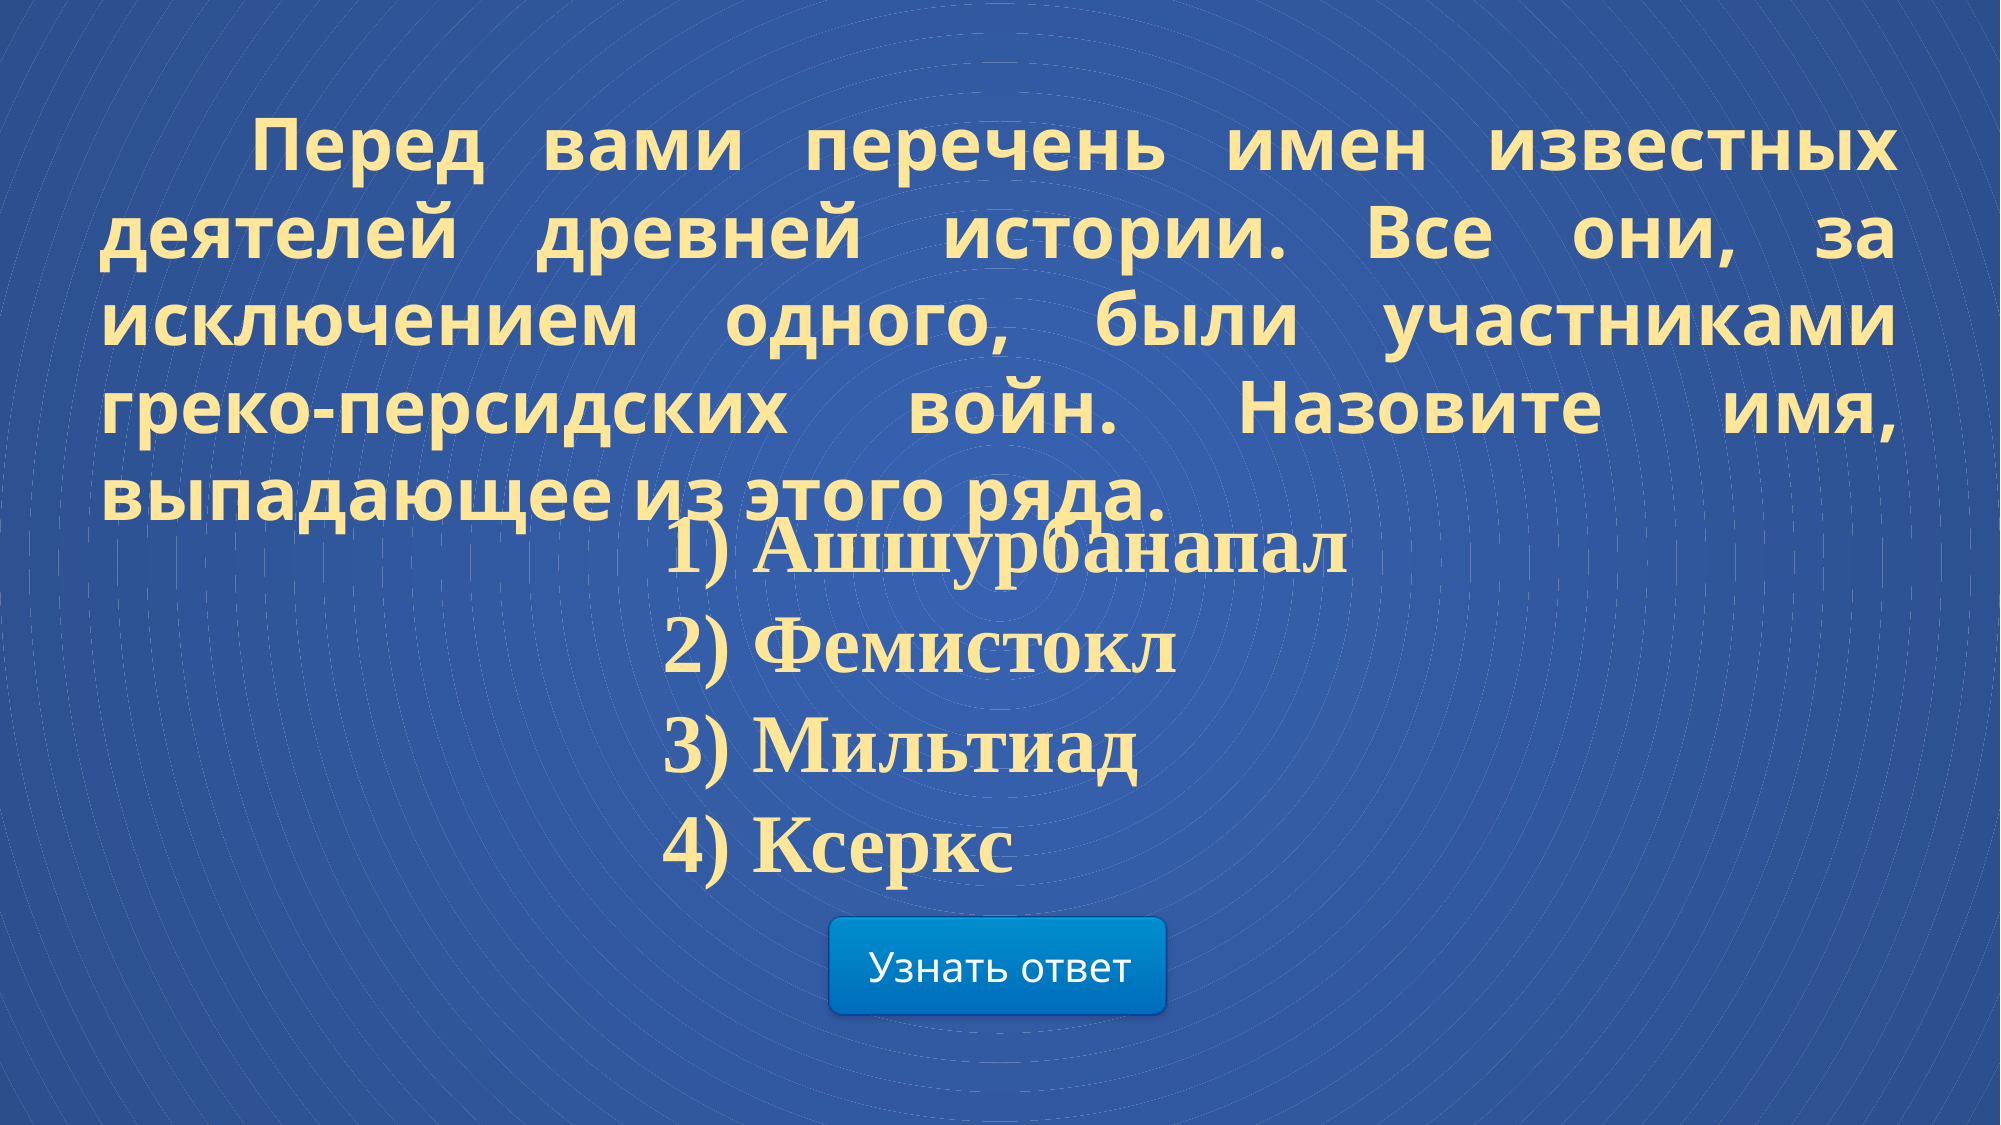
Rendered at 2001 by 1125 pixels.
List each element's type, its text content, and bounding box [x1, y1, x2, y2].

text_box 1) Ашшурбанапал 2) Фемистокл 3) Мильтиад 4) Ксеркс [647, 481, 1648, 897]
picture [793, 902, 1180, 1035]
text_box Перед вами перечень имен известных деятелей древней истории. Все они, за исключением одного, были участниками греко-персидских войн. Назовите имя, выпадающее из этого ряда. [84, 90, 1915, 543]
